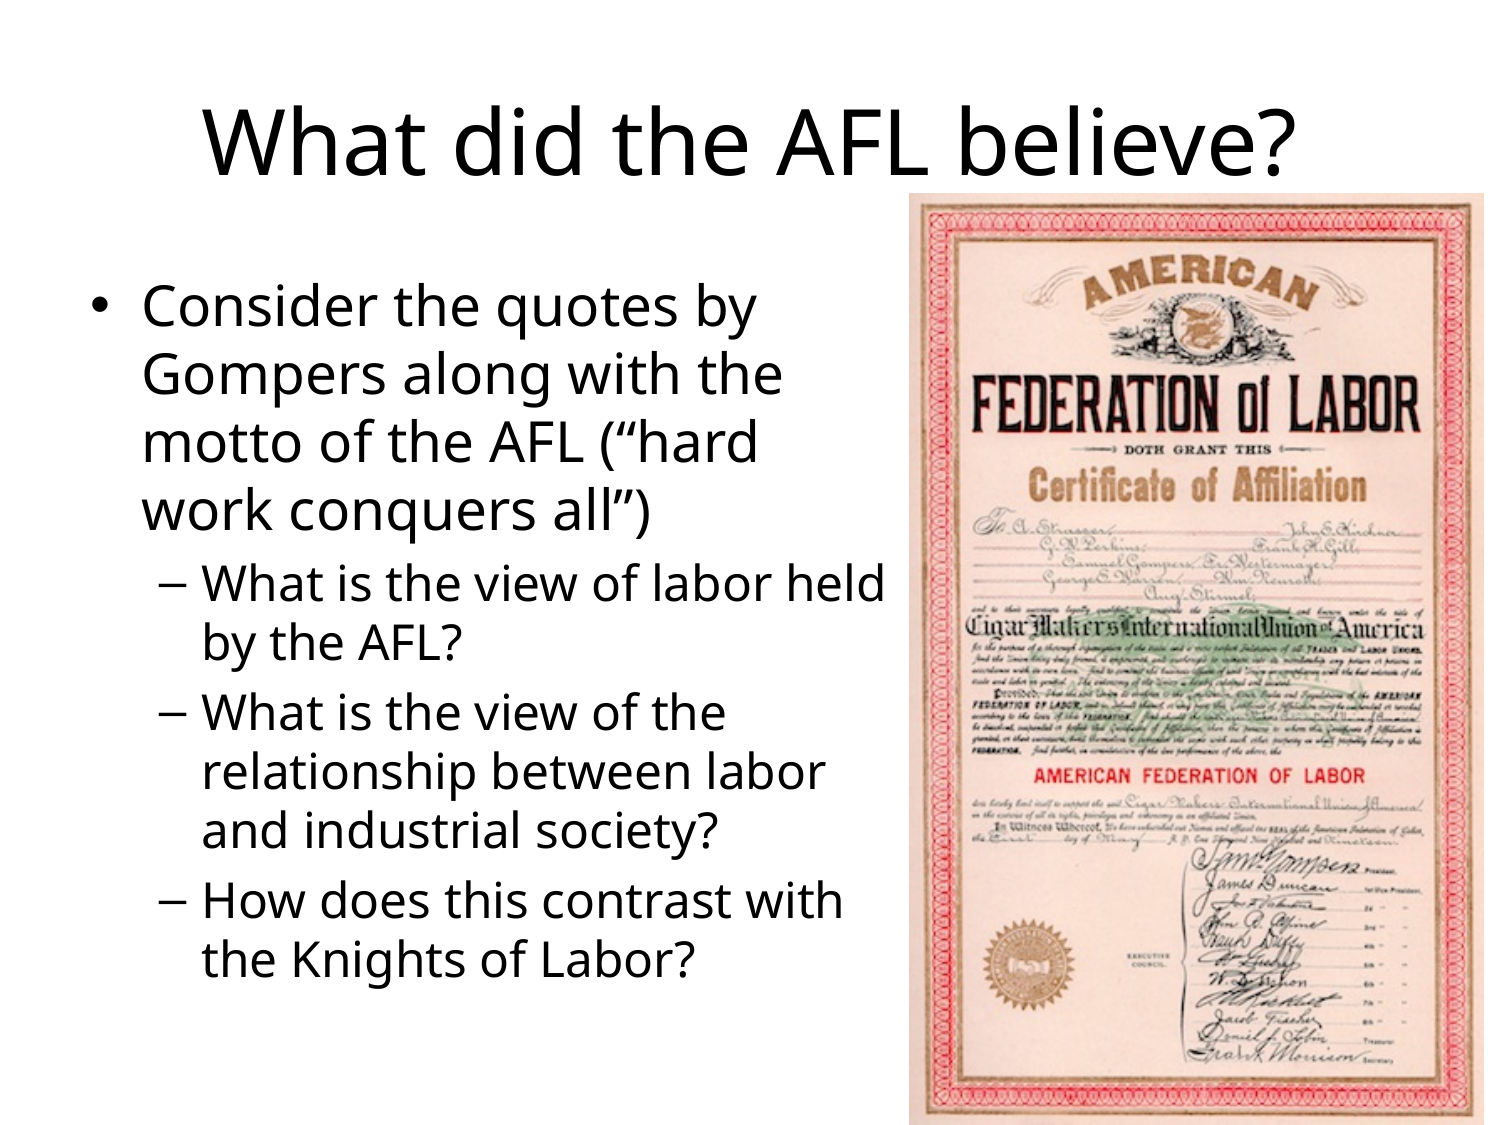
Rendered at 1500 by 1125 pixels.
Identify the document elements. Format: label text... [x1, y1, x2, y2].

picture [908, 192, 1485, 1125]
title What did the AFL believe? [75, 45, 1425, 233]
list Consider the quotes by Gompers along with the motto of the AFL (“hard work conquers all”) What is the view of labor held by the AFL? What is the view of the relationship between labor and industrial society? How does this contrast with the Knights of Labor? [75, 262, 903, 1005]
